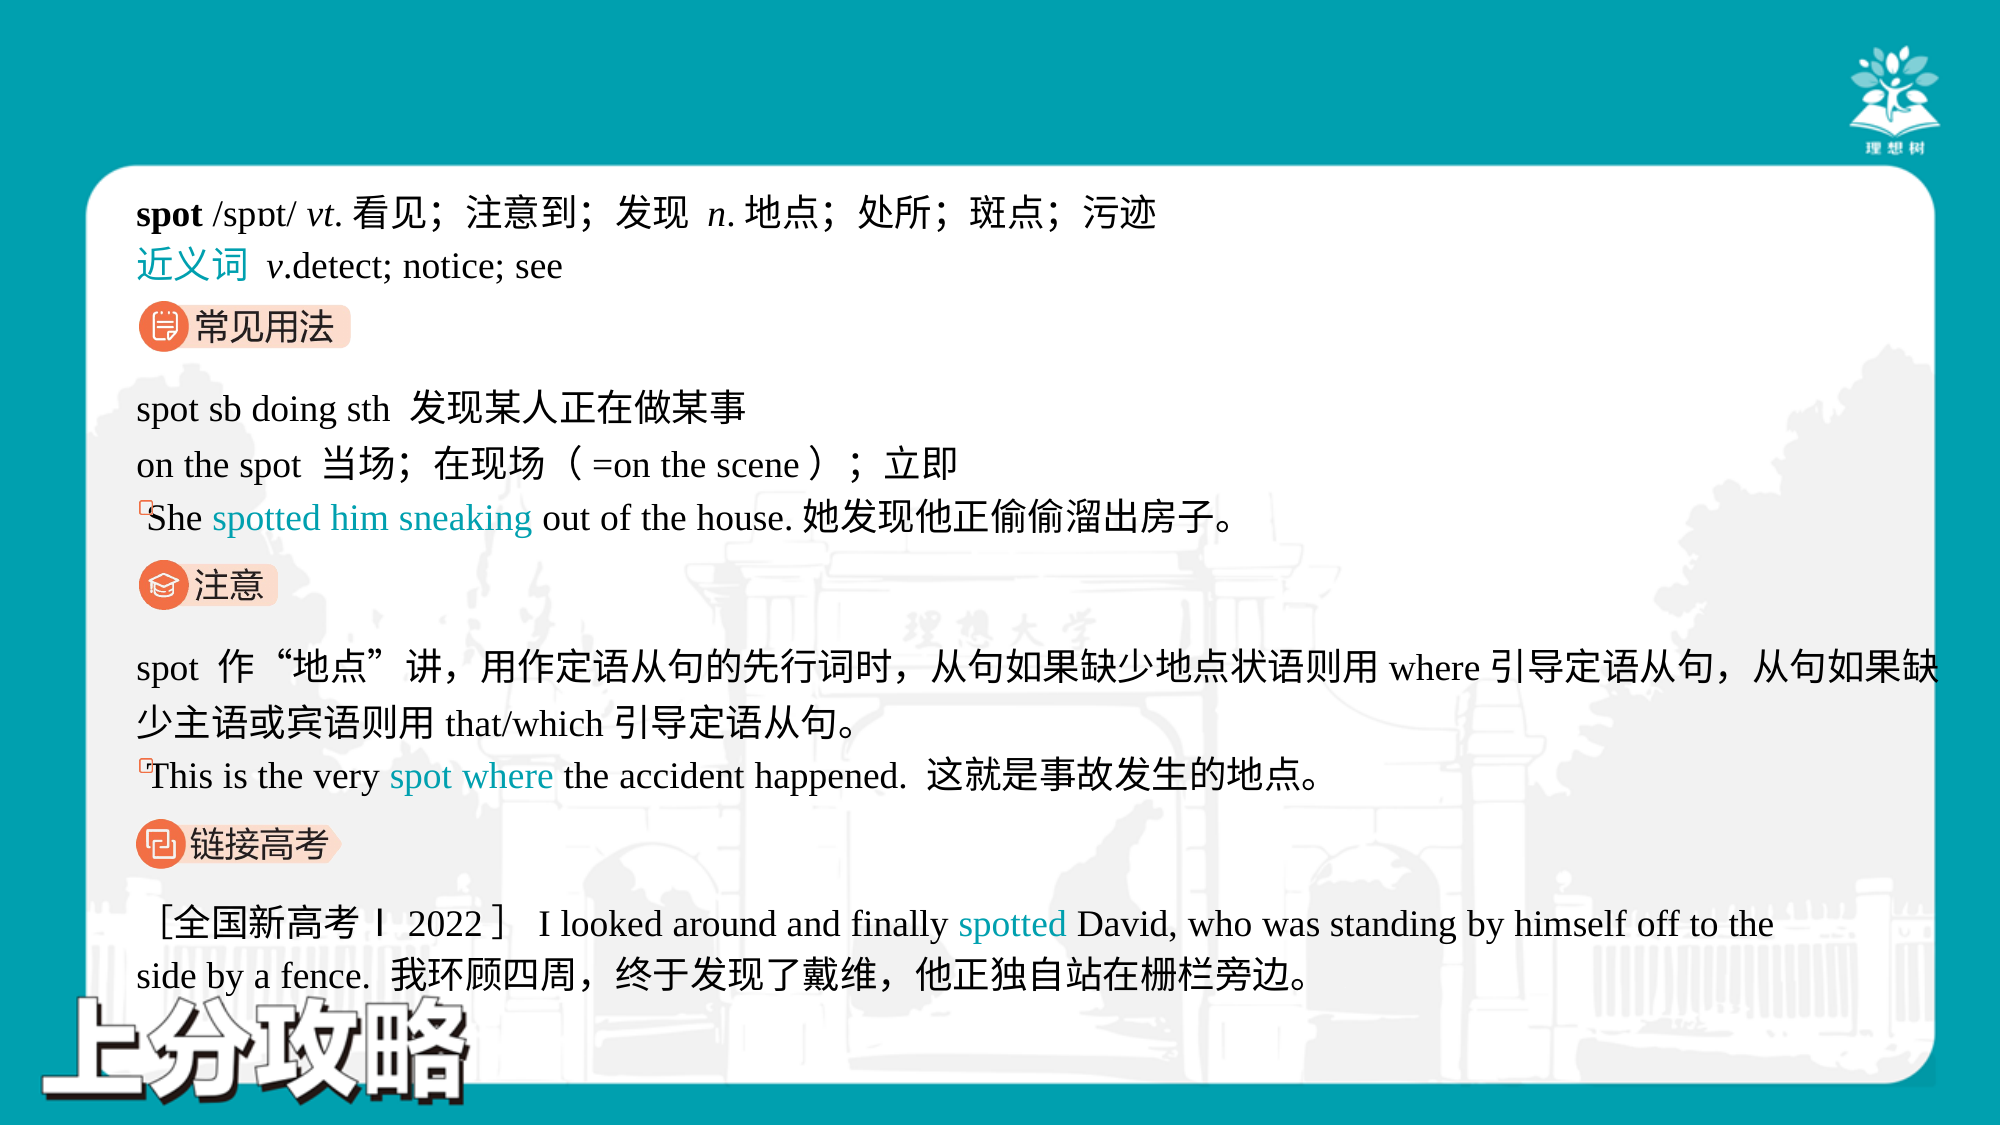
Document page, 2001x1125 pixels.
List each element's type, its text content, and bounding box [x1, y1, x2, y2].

picture [0, 0, 2000, 1125]
text_box ［全国新高考Ⅰ2022］I looked around and finally spotted David, who was standing by himself off to the side by a fence. 我环顾四周，终于发现了戴维，他正独自站在栅栏旁边。 #64 [136, 887, 1865, 992]
text_box spot 作“地点”讲，用作定语从句的先行词时，从句如果缺少地点状语则用where引导定语从句，从句如果缺 少主语或宾语则用that/which引导定语从句。 This is the very spot where the accident happened. 这就是事故发生的地点。#62 [136, 631, 1865, 792]
text_box spot sb doing sth 发现某人正在做某事 on the spot 当场；在现场（=on the scene）；立即 She spotted him sneaking out of the house.她发现他正偷偷溜出房子。#59 [136, 372, 1865, 533]
text_box spot /spɒt/ vt.看见；注意到；发现 n.地点；处所；斑点；污迹 近义词 v.detect; notice; see#55 [136, 177, 1865, 281]
